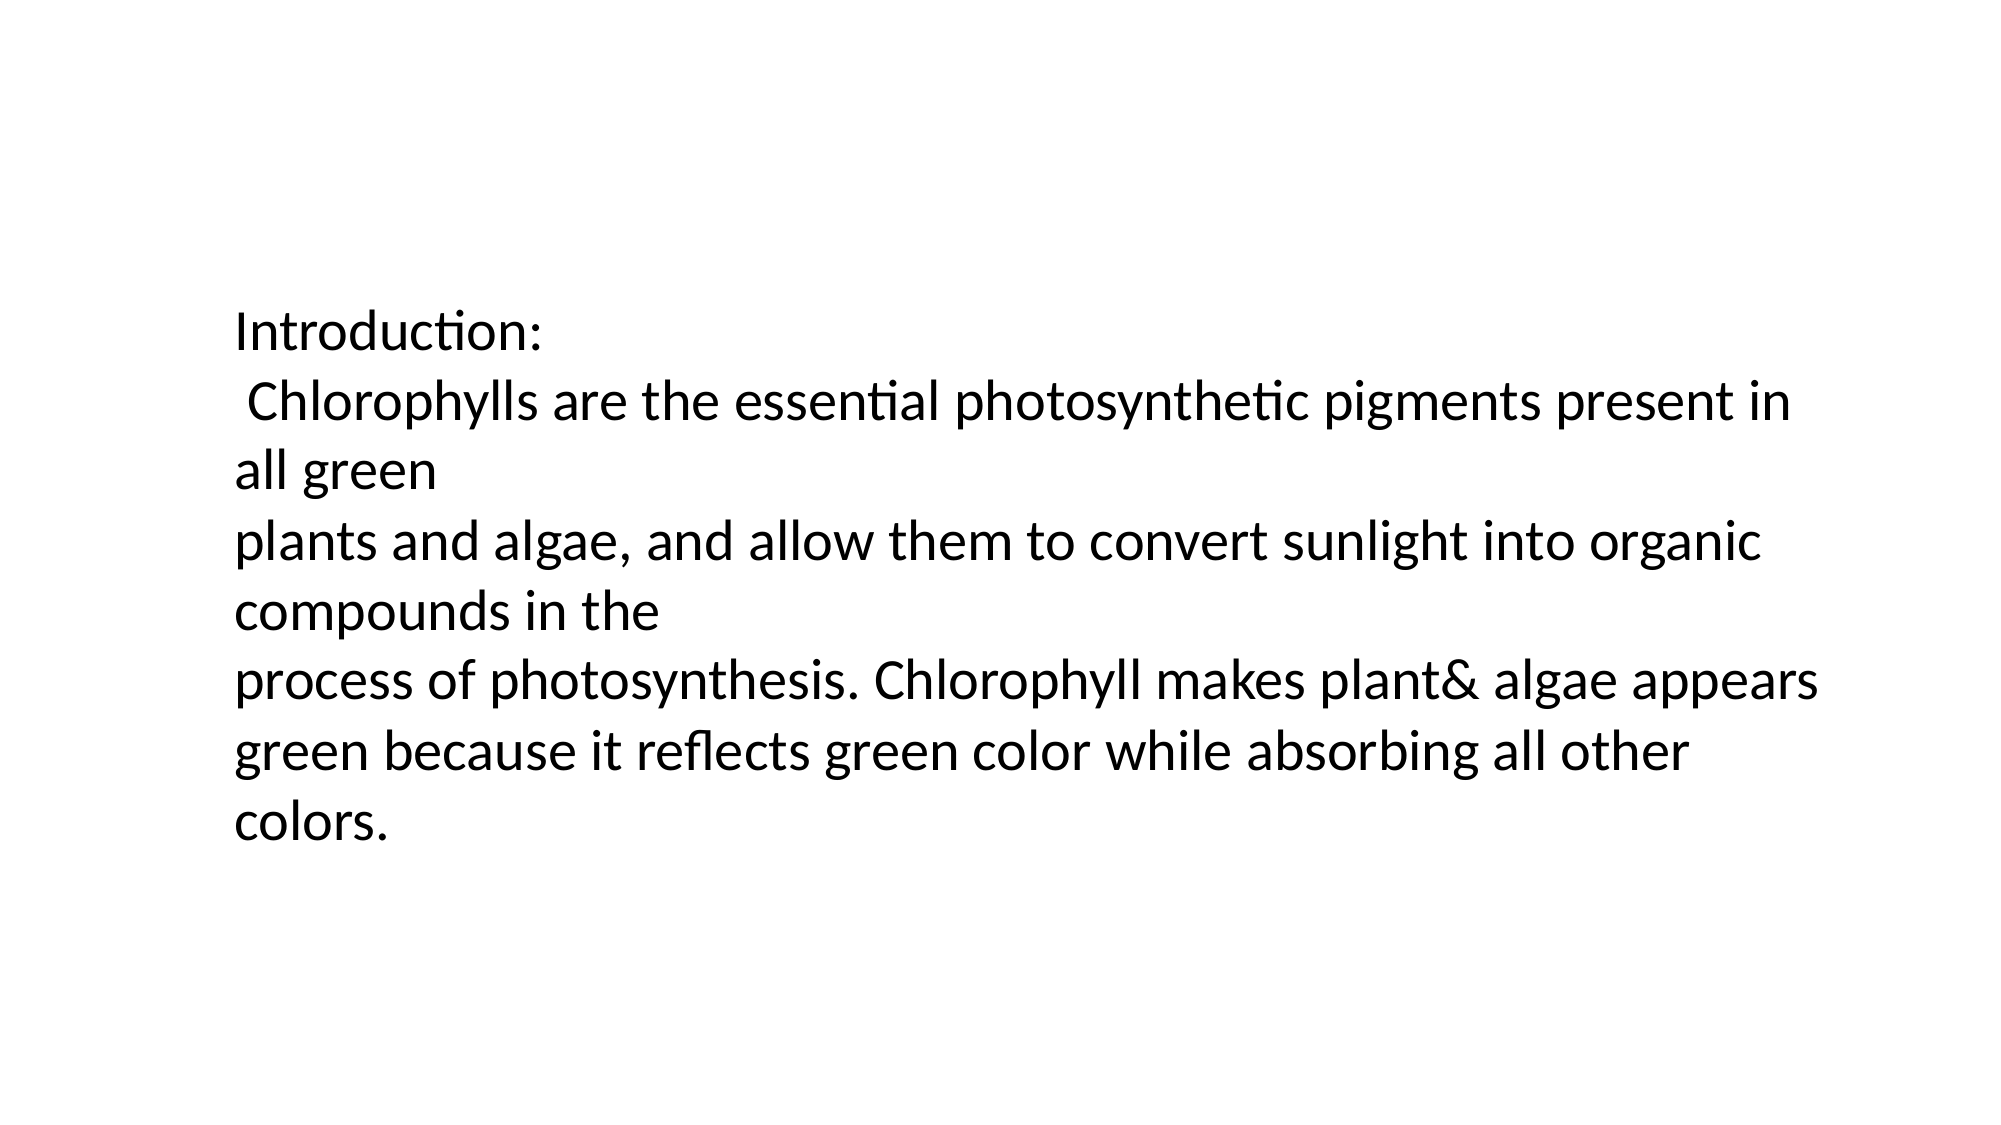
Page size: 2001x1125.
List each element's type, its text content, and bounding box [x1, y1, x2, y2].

text_box Introduction: Chlorophylls are the essential photosynthetic pigments present in all green plants and algae, and allow them to convert sunlight into organic compounds in the process of photosynthesis. Chlorophyll makes plant& algae appears green because it reflects green color while absorbing all other colors. [219, 284, 1863, 859]
